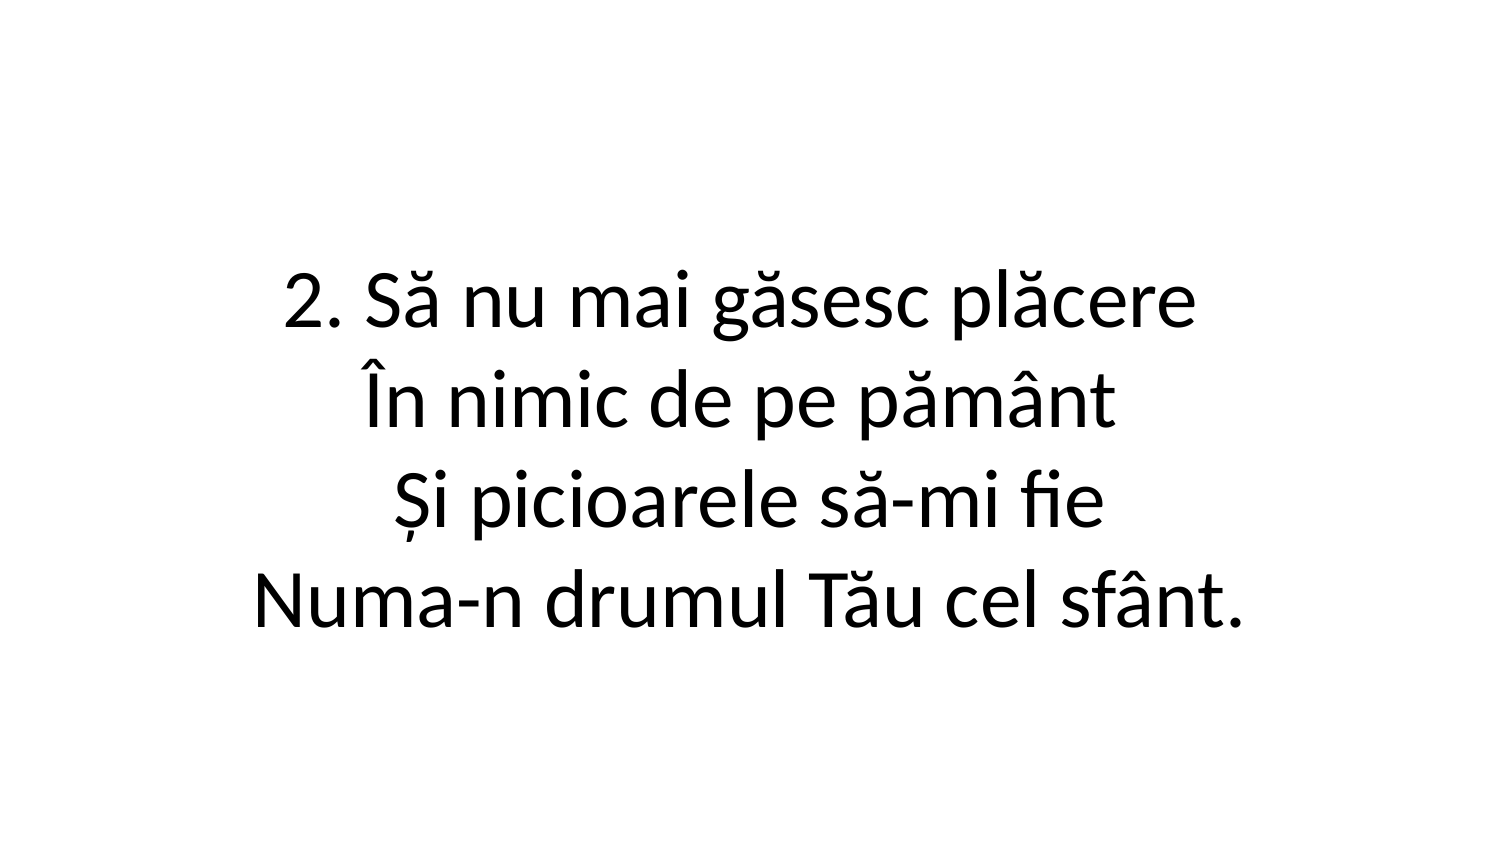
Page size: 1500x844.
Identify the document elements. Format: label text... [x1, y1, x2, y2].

text_box 2. Să nu mai găsesc plăcere În nimic de pe pământ Și picioarele să-mi fie Numa-n drumul Tău cel sfânt. [237, 192, 1263, 652]
